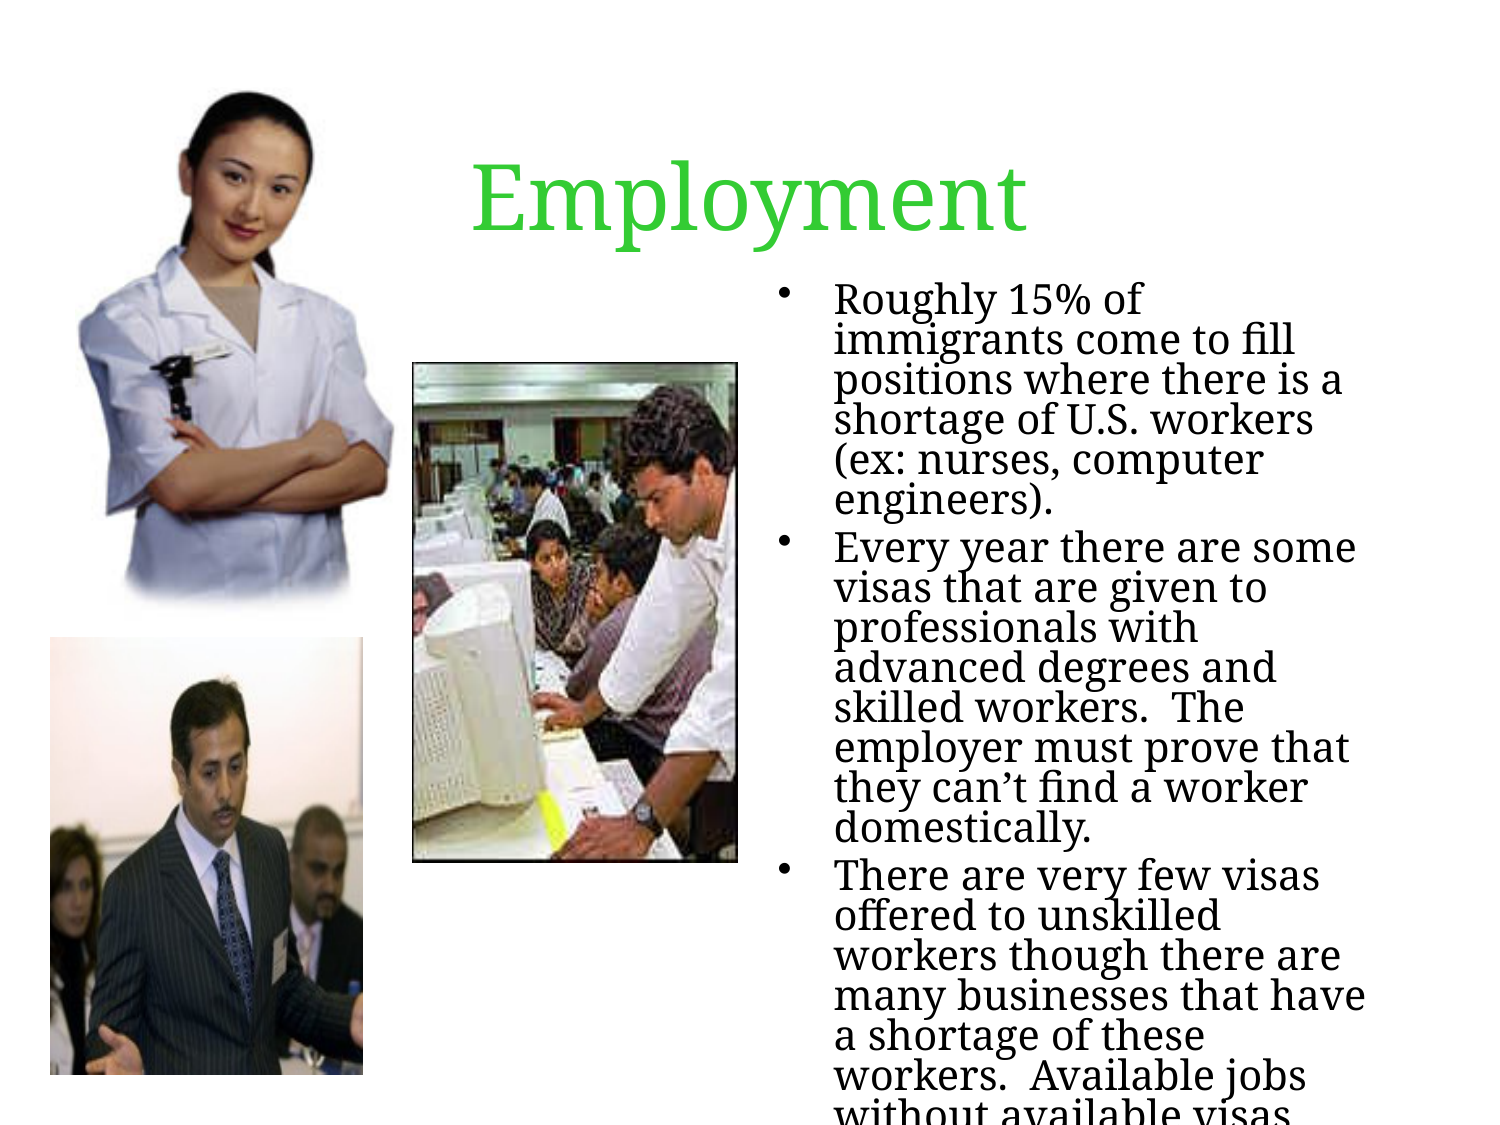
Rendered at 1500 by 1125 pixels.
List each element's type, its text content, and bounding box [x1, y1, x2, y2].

title Employment [410, 99, 1388, 288]
picture [412, 362, 738, 863]
picture [49, 637, 363, 1076]
list Roughly 15% of immigrants come to fill positions where there is a shortage of U.S. workers (ex: nurses, computer engineers). Every year there are some visas that are given to professionals with advanced degrees and skilled workers. The employer must prove that they can’t find a worker domestically. There are very few visas offered to unskilled workers though there are many businesses that have a shortage of these workers. Available jobs without available visas cause a rise in undocumented immigration. [762, 274, 1388, 1001]
picture [74, 87, 407, 622]
